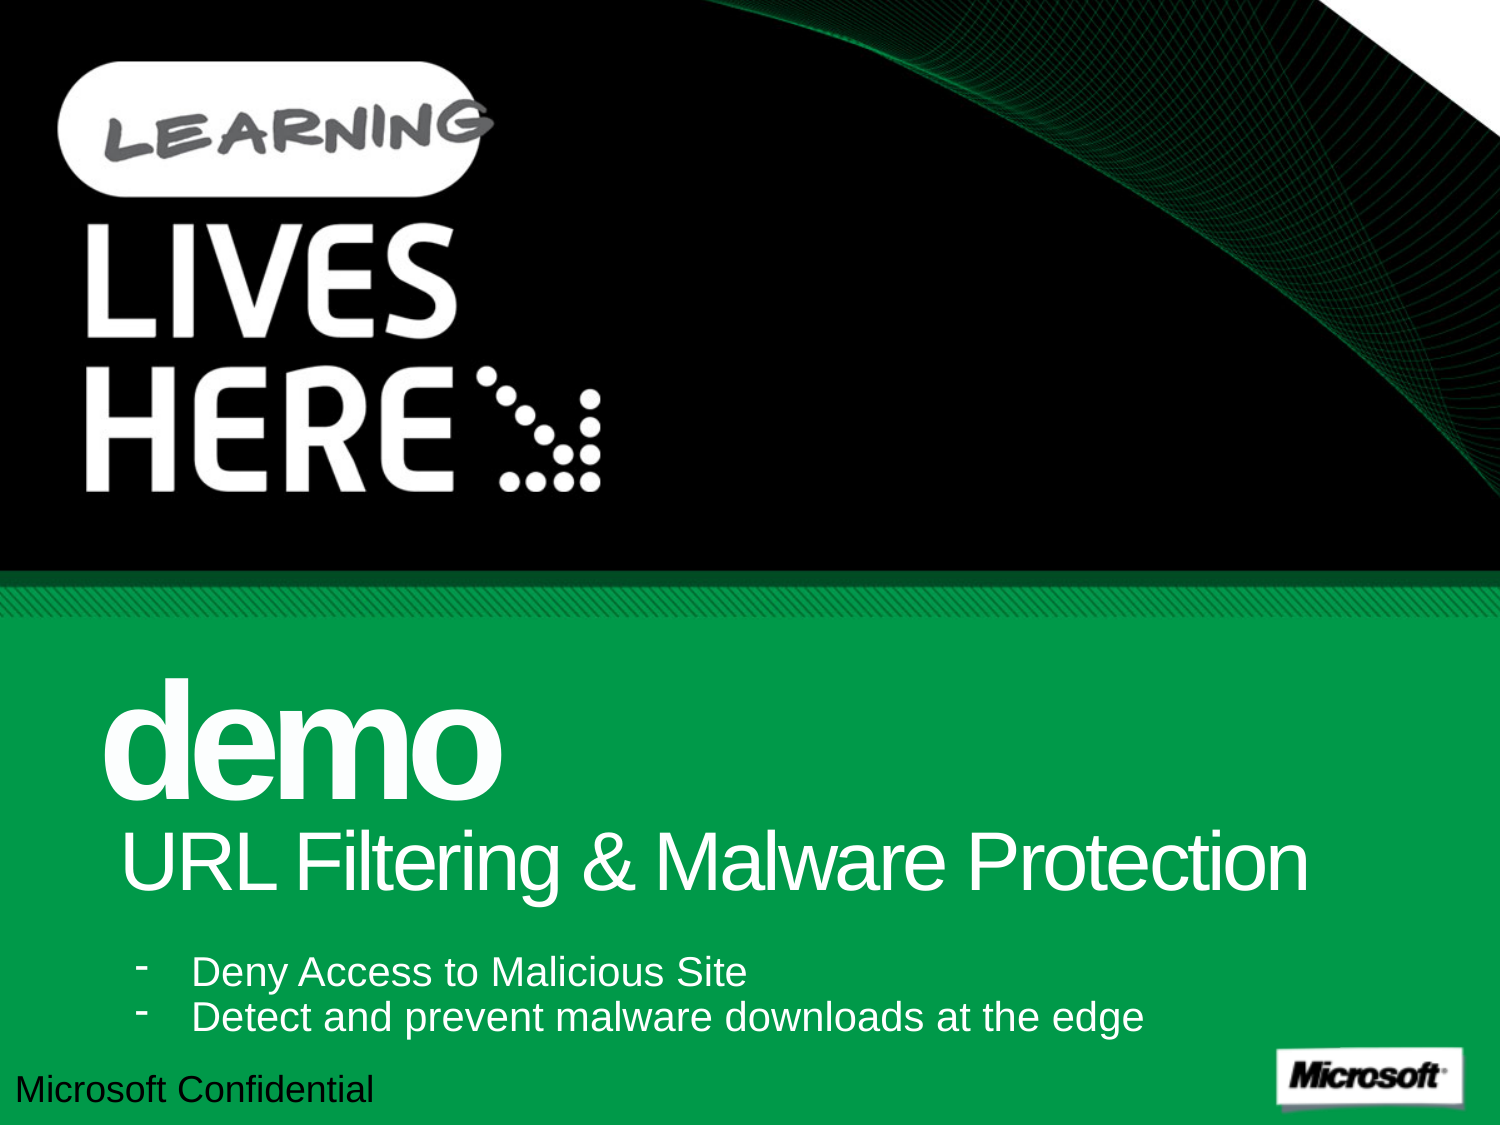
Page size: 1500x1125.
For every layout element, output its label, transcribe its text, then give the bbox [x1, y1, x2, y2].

list demo [83, 625, 1345, 800]
title URL Filtering & Malware Protection [119, 818, 1376, 943]
picture [0, 0, 1500, 1125]
subtitle Deny Access to Malicious Site Detect and prevent malware downloads at the edge [119, 942, 1236, 1019]
footer Microsoft Confidential [0, 1057, 475, 1118]
